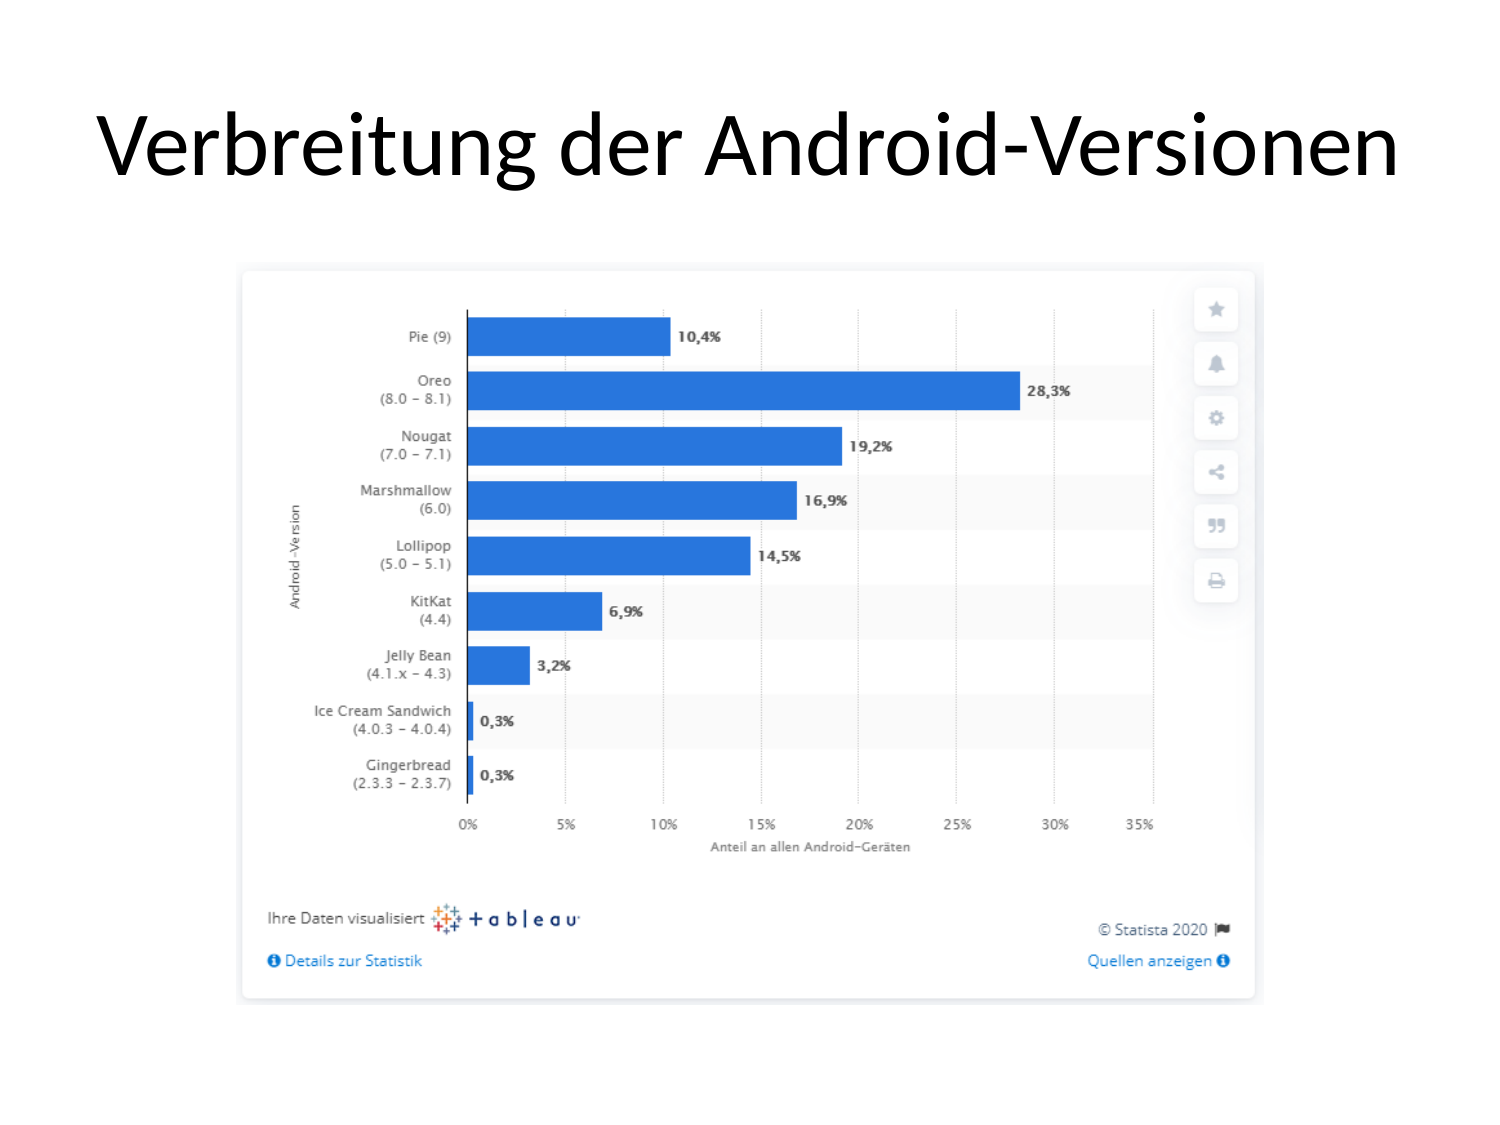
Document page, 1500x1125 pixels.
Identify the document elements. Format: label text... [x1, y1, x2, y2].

title Verbreitung der Android-Versionen [75, 45, 1425, 233]
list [236, 262, 1264, 1006]
